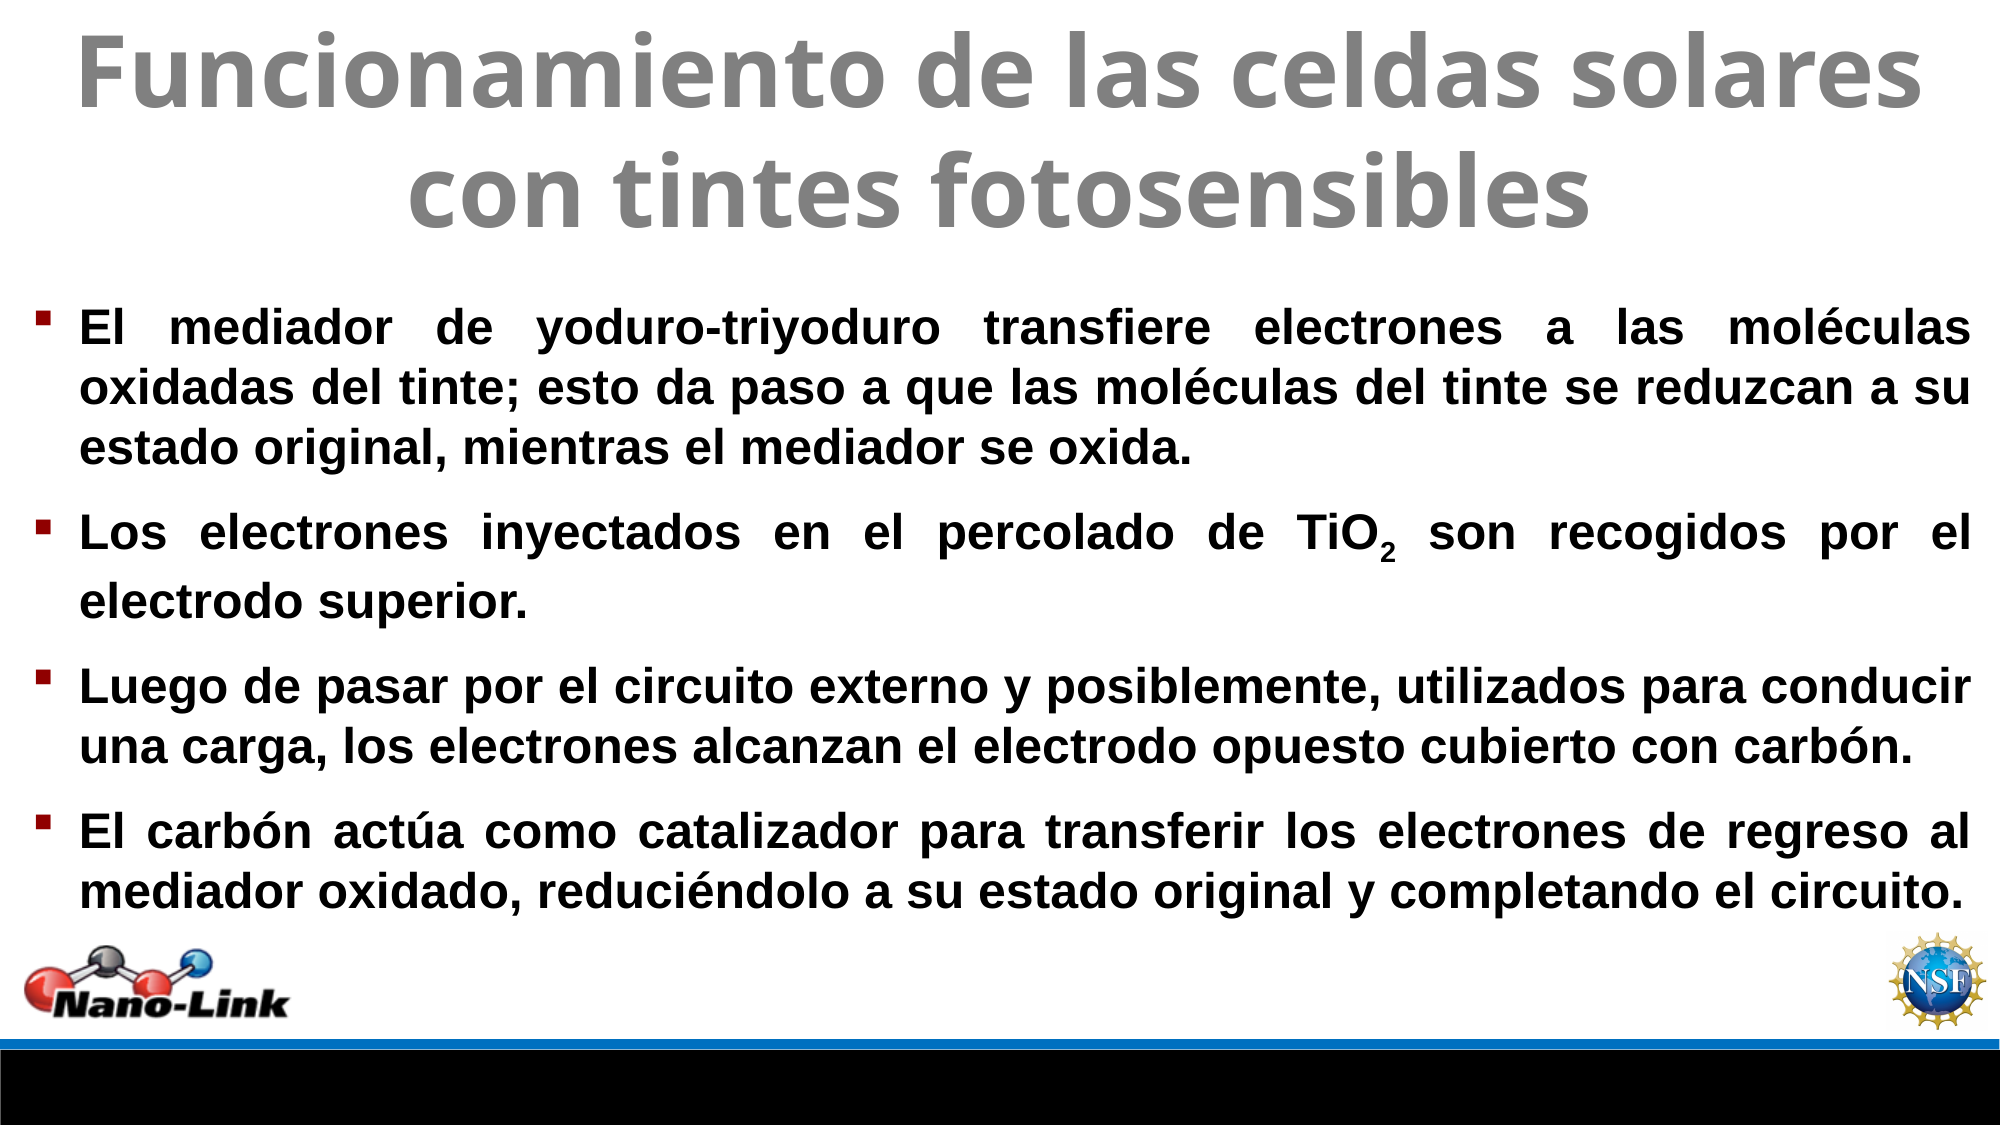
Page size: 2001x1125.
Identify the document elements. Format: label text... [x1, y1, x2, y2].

picture [1886, 931, 1988, 1032]
picture [16, 935, 305, 1032]
text_box Funcionamiento de las celdas solares con tintes fotosensibles [0, 0, 2000, 74]
text_box Funcionamiento de las celdas solares con tintes fotosensibles [0, 76, 2000, 244]
text_box El mediador de yoduro-triyoduro transfiere electrones a las moléculas oxidadas del tinte; esto da paso a que las moléculas del tinte se reduzcan a su estado original, mientras el mediador se oxida. Los electrones inyectados en el percolado de TiO2 son recogidos por el electrodo superior. Luego de pasar por el circuito externo y posiblemente, utilizados para conducir una carga, los electrones alcanzan el electrodo opuesto cubierto con carbón. El carbón actúa como catalizador para transferir los electrones de regreso al mediador oxidado, reduciéndolo a su estado original y completando el circuito. [17, 287, 1988, 926]
